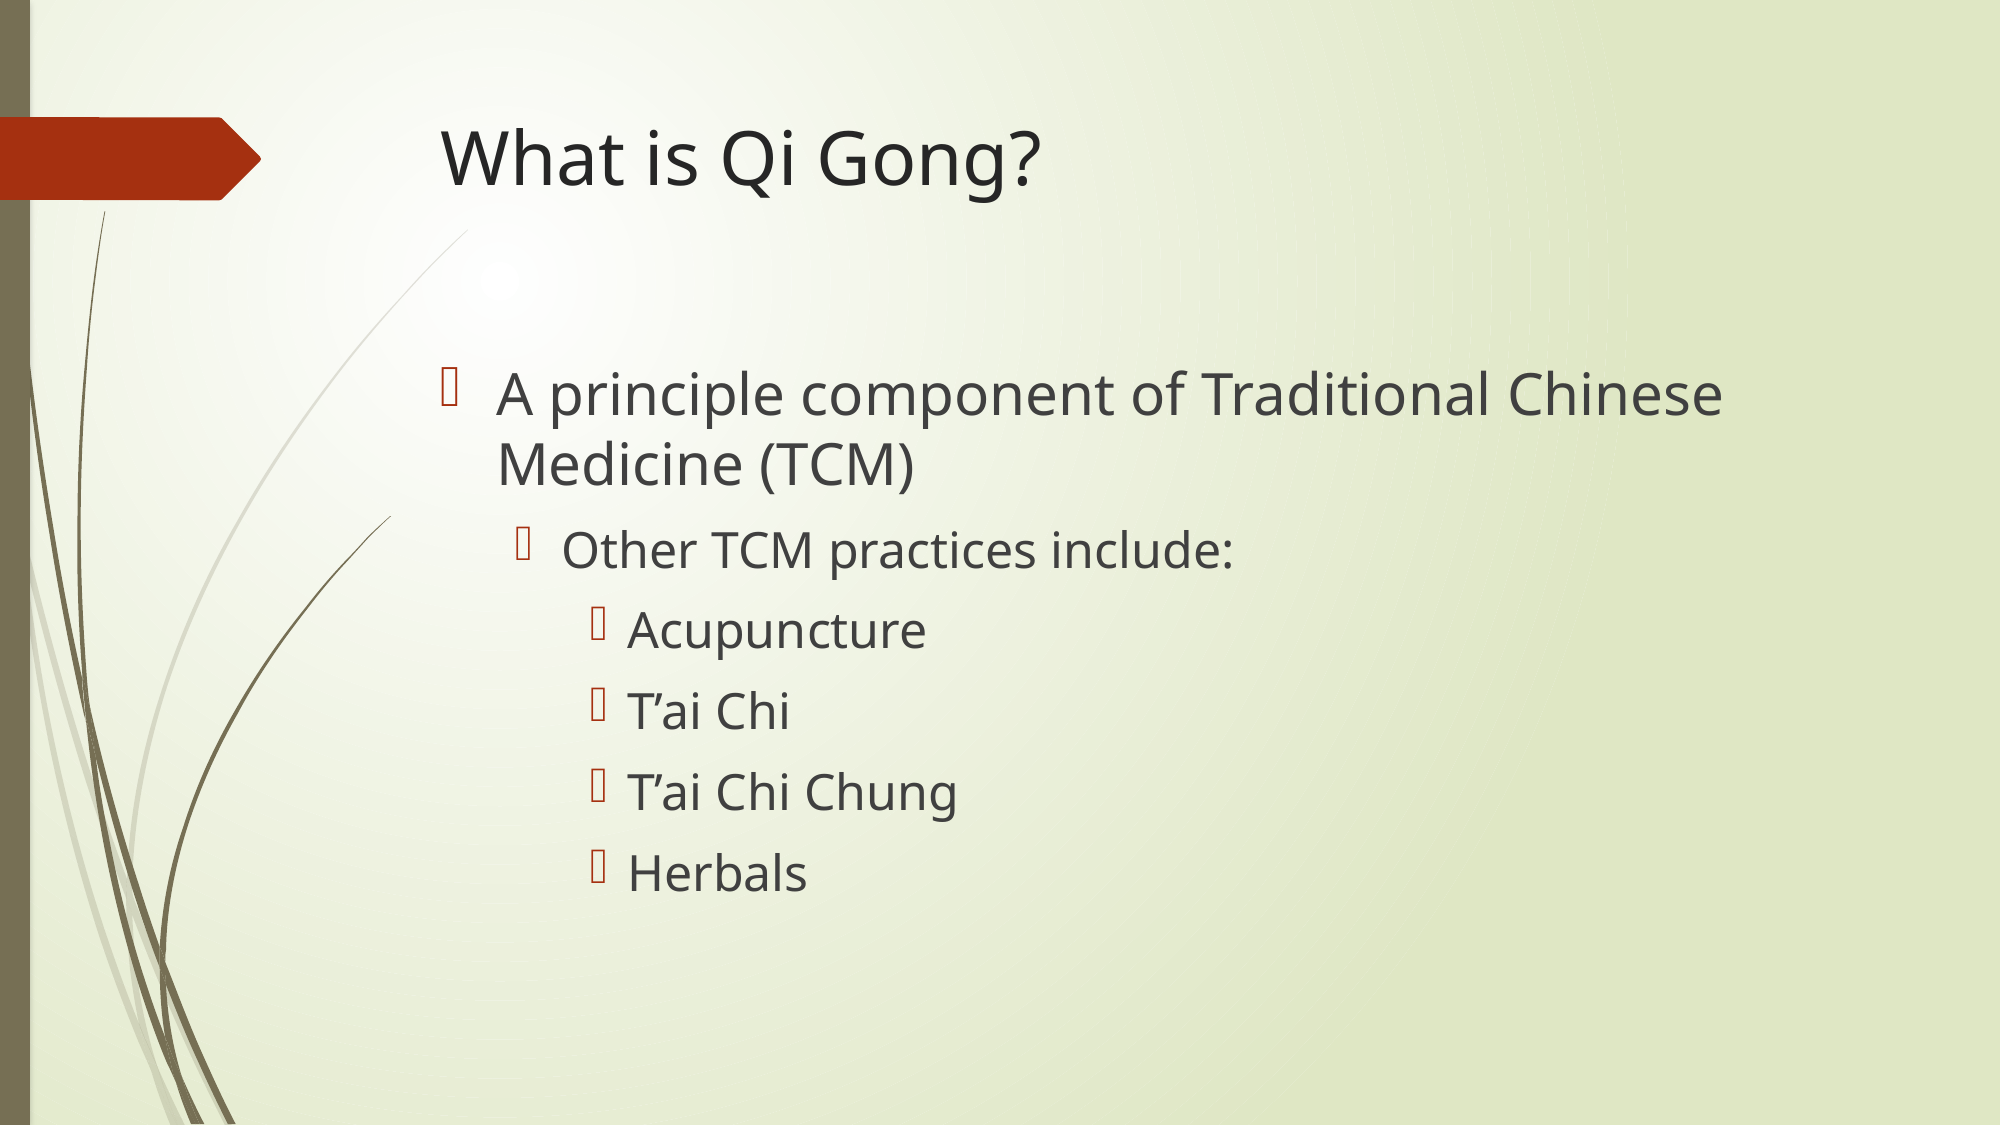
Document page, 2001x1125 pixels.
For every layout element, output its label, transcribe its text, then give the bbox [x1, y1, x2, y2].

list A principle component of Traditional Chinese Medicine (TCM) Other TCM practices include: Acupuncture T’ai Chi T’ai Chi Chung Herbals [424, 350, 1888, 970]
title What is Qi Gong? [425, 102, 1888, 313]
